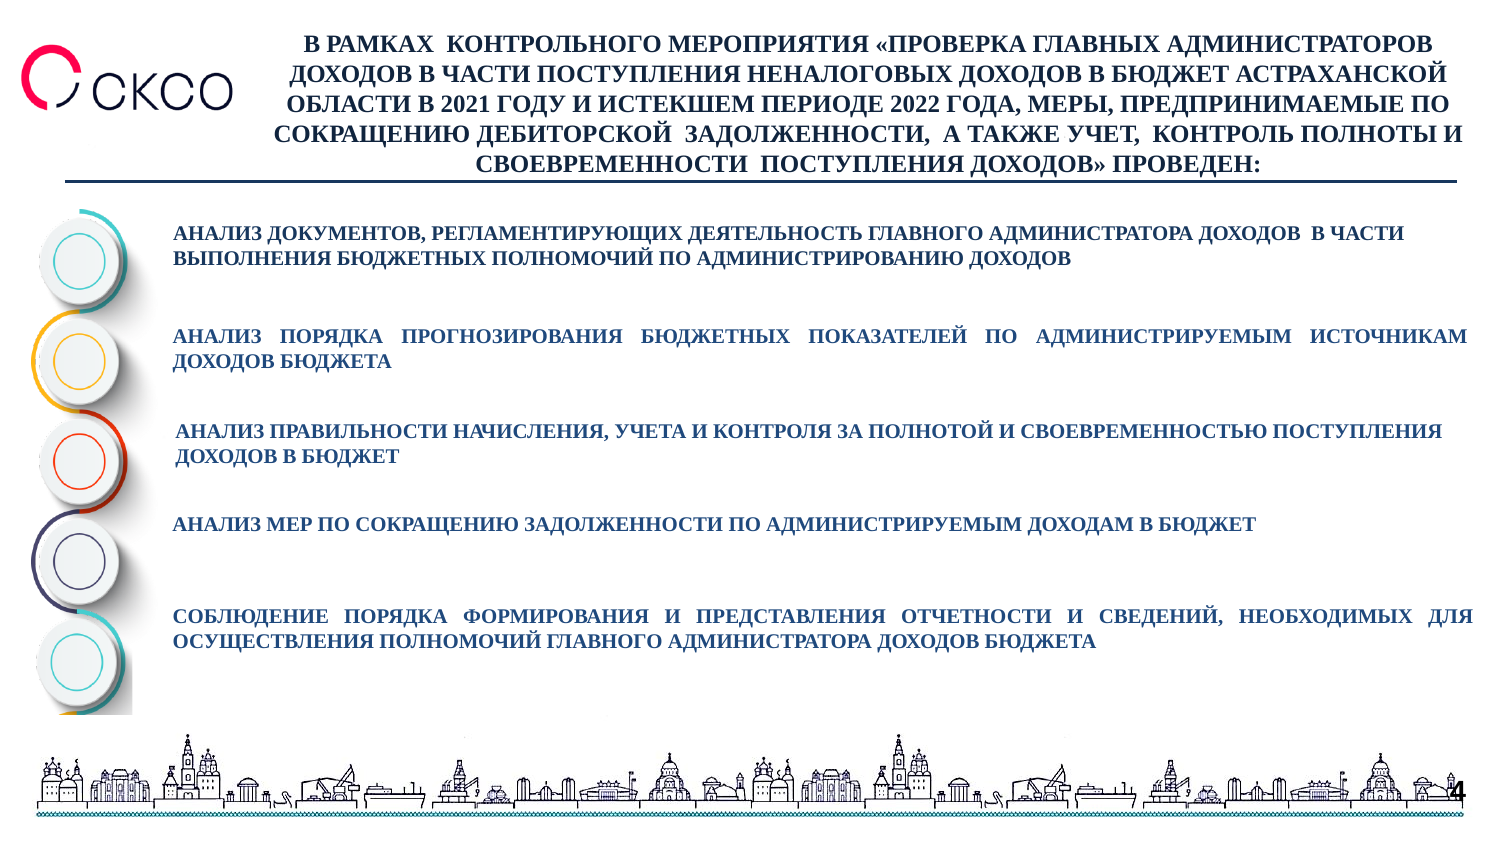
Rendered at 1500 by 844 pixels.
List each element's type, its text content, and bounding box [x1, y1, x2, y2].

text_box АНАЛИЗ МЕР ПО СОКРАЩЕНИЮ ЗАДОЛЖЕННОСТИ ПО АДМИНИСТРИРУЕМЫМ ДОХОДАМ В БЮДЖЕТ [162, 503, 1482, 543]
slide_number 4 [1435, 764, 1480, 810]
text_box СОБЛЮДЕНИЕ ПОРЯДКА ФОРМИРОВАНИЯ И ПРЕДСТАВЛЕНИЯ ОТЧЕТНОСТИ И СВЕДЕНИЙ, НЕОБХОДИМЫХ ДЛЯ ОСУЩЕСТВЛЕНИЯ ПОЛНОМОЧИЙ ГЛАВНОГО АДМИНИСТРАТОРА ДОХОДОВ БЮДЖЕТА [157, 595, 1488, 660]
text_box АНАЛИЗ ПОРЯДКА ПРОГНОЗИРОВАНИЯ БЮДЖЕТНЫХ ПОКАЗАТЕЛЕЙ ПО АДМИНИСТРИРУЕМЫМ ИСТОЧНИКАМ ДОХОДОВ БЮДЖЕТА [162, 315, 1482, 381]
text_box АНАЛИЗ ПРАВИЛЬНОСТИ НАЧИСЛЕНИЯ, УЧЕТА И КОНТРОЛЯ ЗА ПОЛНОТОЙ И СВОЕВРЕМЕННОСТЬЮ ПОСТУПЛЕНИЯ ДОХОДОВ В БЮДЖЕТ [162, 410, 1486, 475]
text_box В РАМКАХ КОНТРОЛЬНОГО МЕРОПРИЯТИЯ «ПРОВЕРКА ГЛАВНЫХ АДМИНИСТРАТОРОВ ДОХОДОВ В ЧАСТИ ПОСТУПЛЕНИЯ НЕНАЛОГОВЫХ ДОХОДОВ В БЮДЖЕТ АСТРАХАНСКОЙ ОБЛАСТИ В 2021 ГОДУ И ИСТЕКШЕМ ПЕРИОДЕ 2022 ГОДА, МЕРЫ, ПРЕДПРИНИМАЕМЫЕ ПО СОКРАЩЕНИЮ ДЕБИТОРСКОЙ ЗАДОЛЖЕННОСТИ, А ТАКЖЕ УЧЕТ, КОНТРОЛЬ ПОЛНОТЫ И СВОЕВРЕМЕННОСТИ ПОСТУПЛЕНИЯ ДОХОДОВ» ПРОВЕДЕН: [242, 20, 1496, 185]
text_box АНАЛИЗ ДОКУМЕНТОВ, РЕГЛАМЕНТИРУЮЩИХ ДЕЯТЕЛЬНОСТЬ ГЛАВНОГО АДМИНИСТРАТОРА ДОХОДОВ В ЧАСТИ ВЫПОЛНЕНИЯ БЮДЖЕТНЫХ ПОЛНОМОЧИЙ ПО АДМИНИСТРИРОВАНИЮ ДОХОДОВ [161, 212, 1489, 277]
picture [0, 0, 1500, 844]
